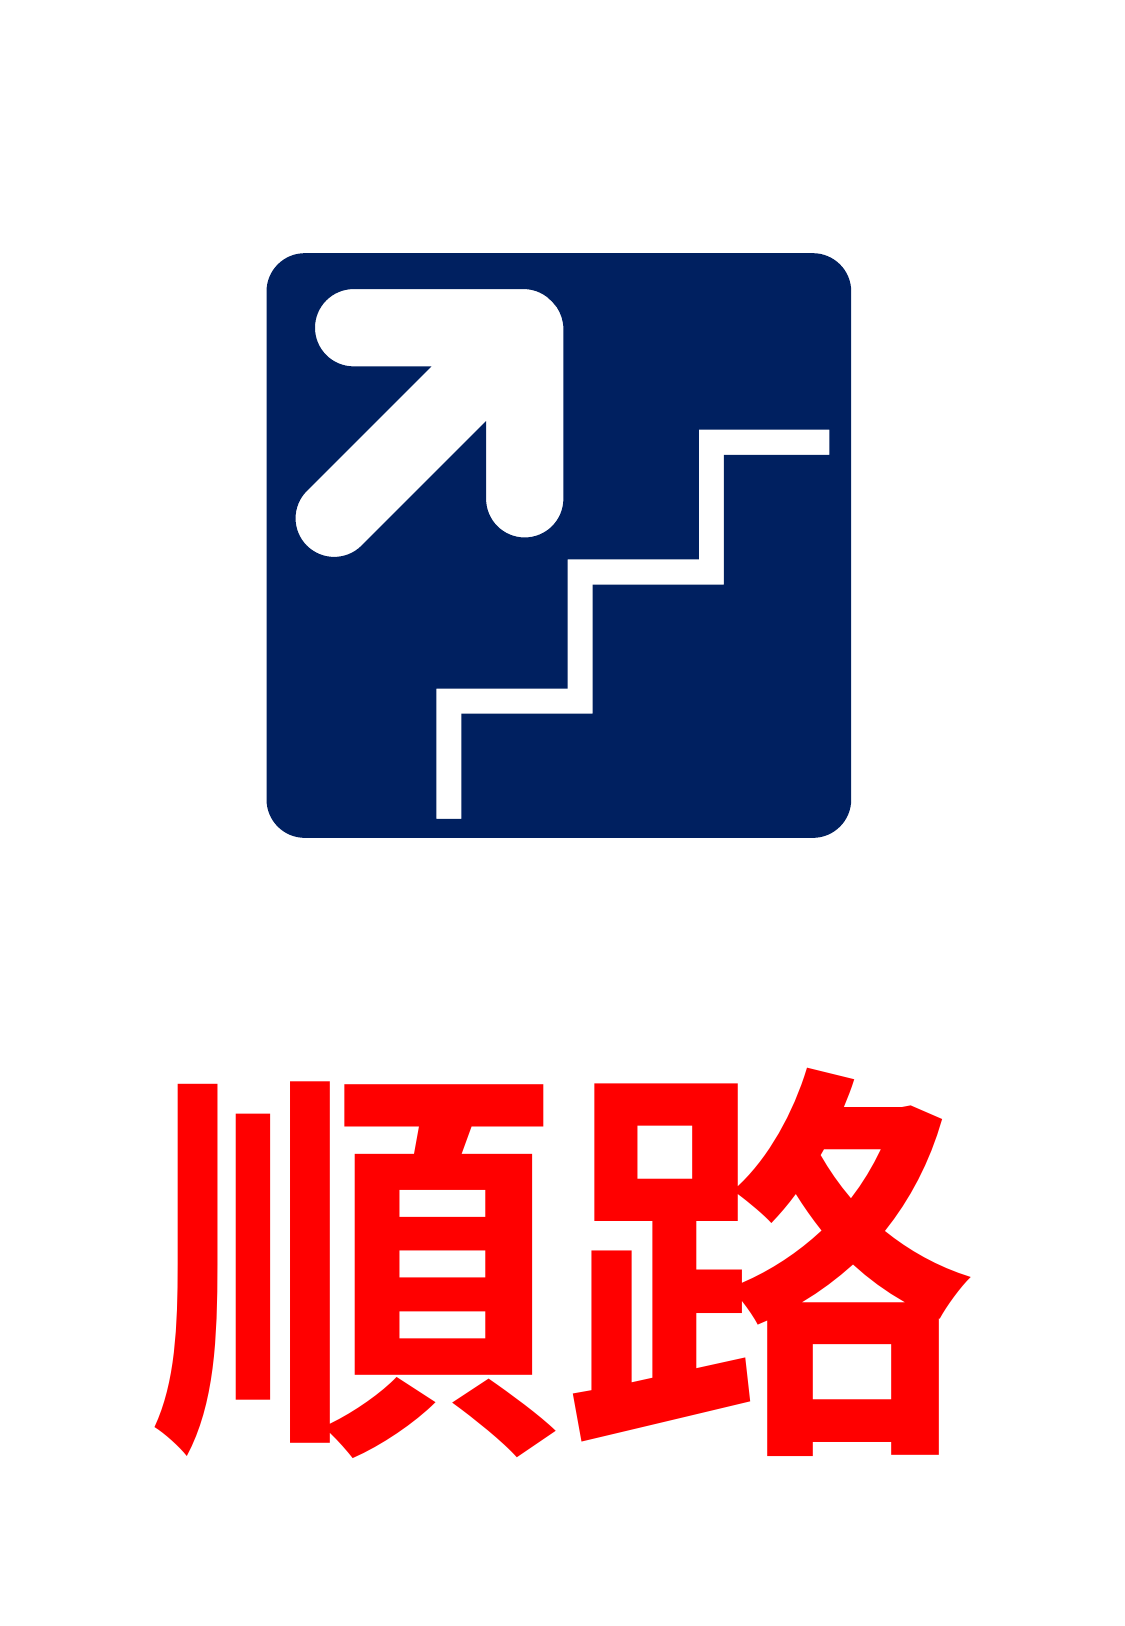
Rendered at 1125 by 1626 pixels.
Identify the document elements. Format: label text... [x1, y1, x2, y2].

text_box 順路 [0, 998, 1125, 1511]
text_box [264, 251, 854, 840]
